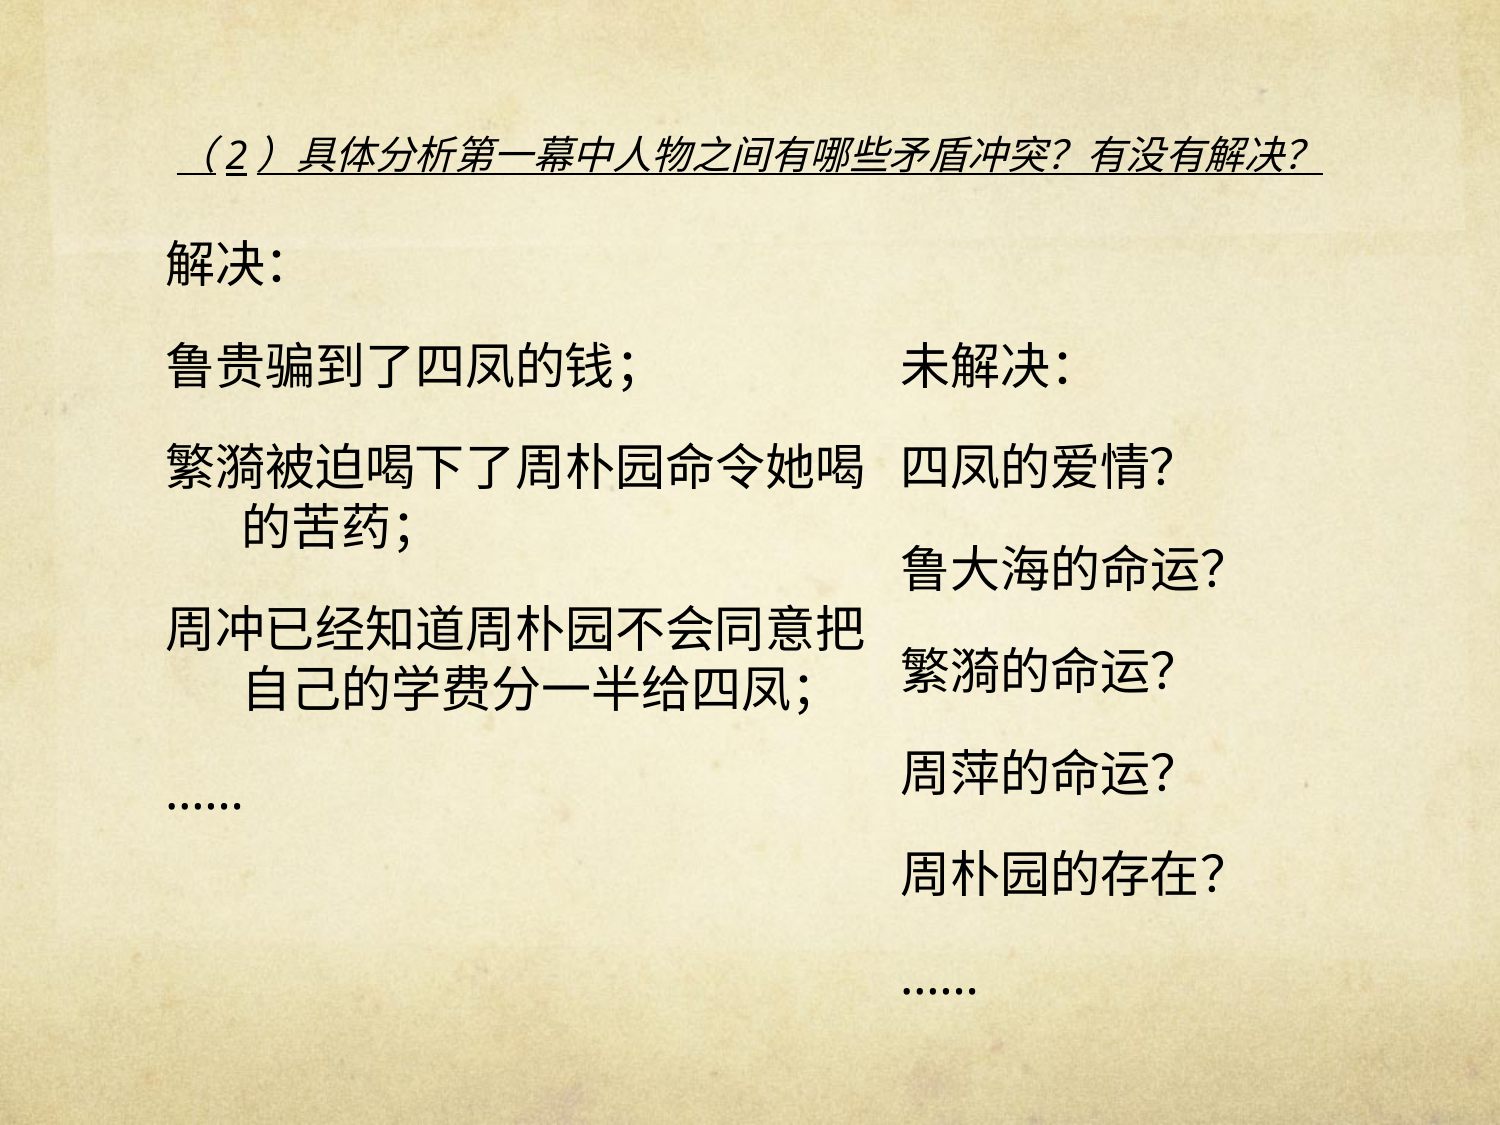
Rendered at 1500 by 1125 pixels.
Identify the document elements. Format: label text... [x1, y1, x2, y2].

title （2）具体分析第一幕中人物之间有哪些矛盾冲突？有没有解决？ [150, 82, 1350, 224]
list 解决： 鲁贵骗到了四凤的钱； 繁漪被迫喝下了周朴园命令她喝的苦药； 周冲已经知道周朴园不会同意把自己的学费分一半给四凤； …… 未解决： 四凤的爱情？ 鲁大海的命运？ 繁漪的命运？ 周萍的命运？ 周朴园的存在？ …… [150, 224, 1500, 1125]
picture [0, 0, 1500, 1125]
